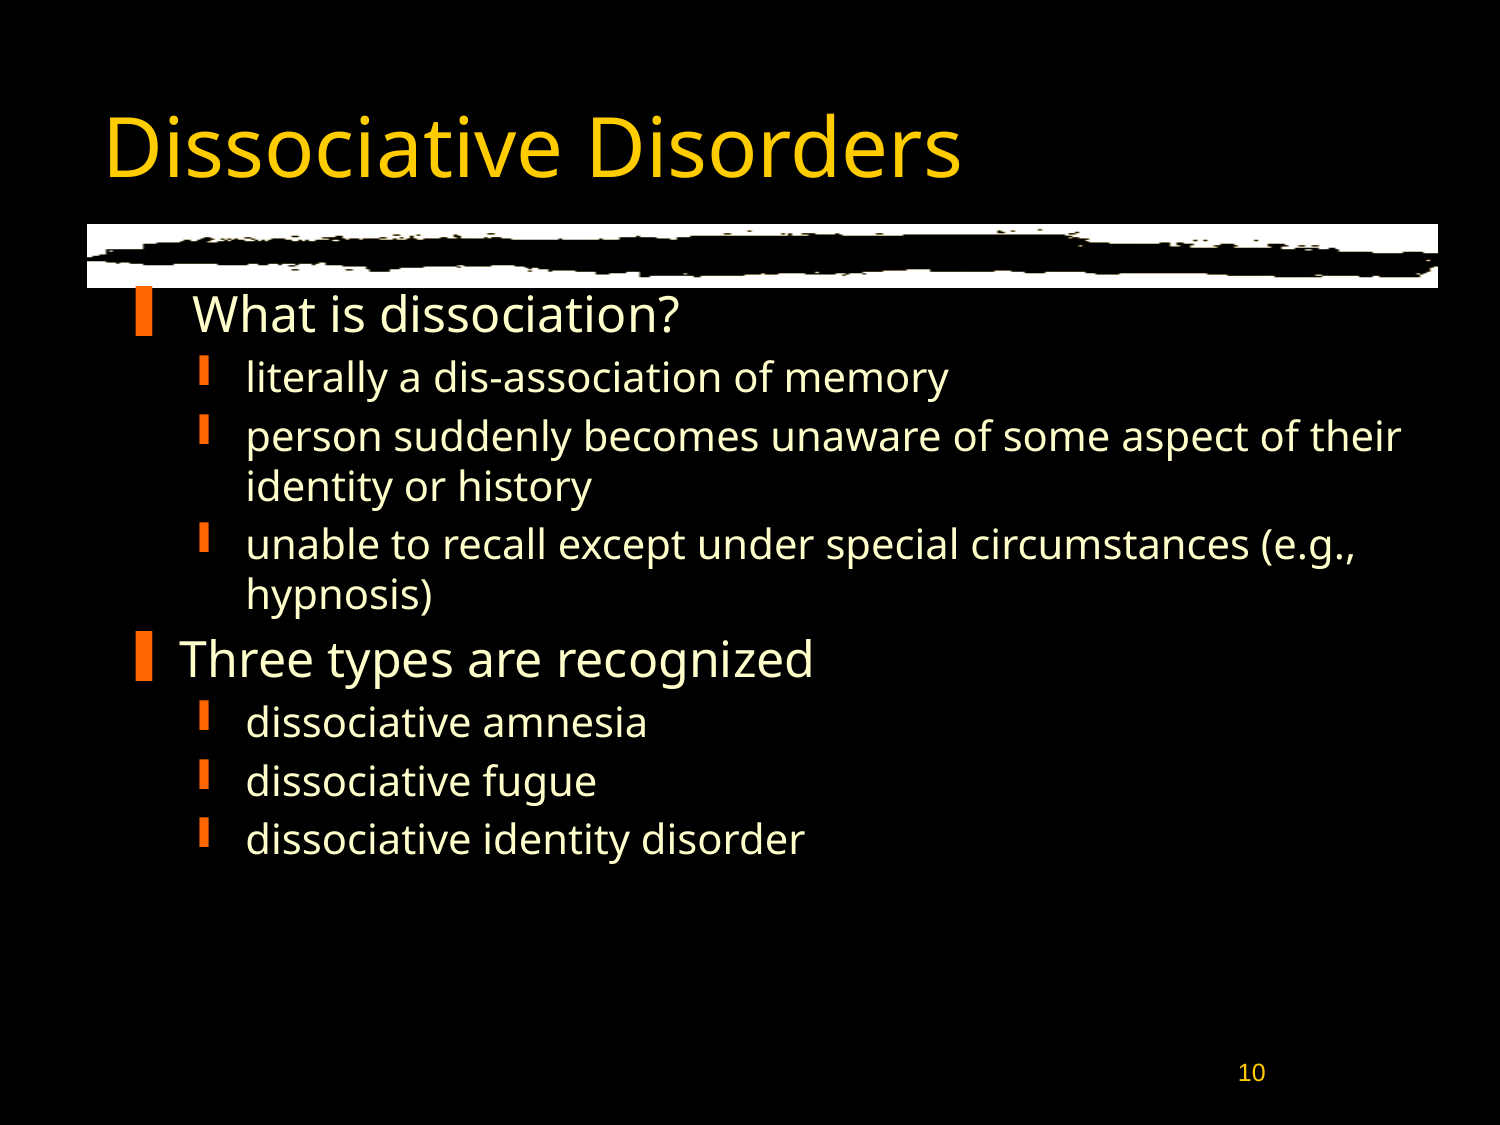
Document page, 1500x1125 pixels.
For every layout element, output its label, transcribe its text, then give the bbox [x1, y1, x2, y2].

title Dissociative Disorders [87, 49, 1363, 238]
list What is dissociation? literally a dis-association of memory person suddenly becomes unaware of some aspect of their identity or history unable to recall except under special circumstances (e.g., hypnosis) Three types are recognized dissociative amnesia dissociative fugue dissociative identity disorder [108, 274, 1451, 960]
